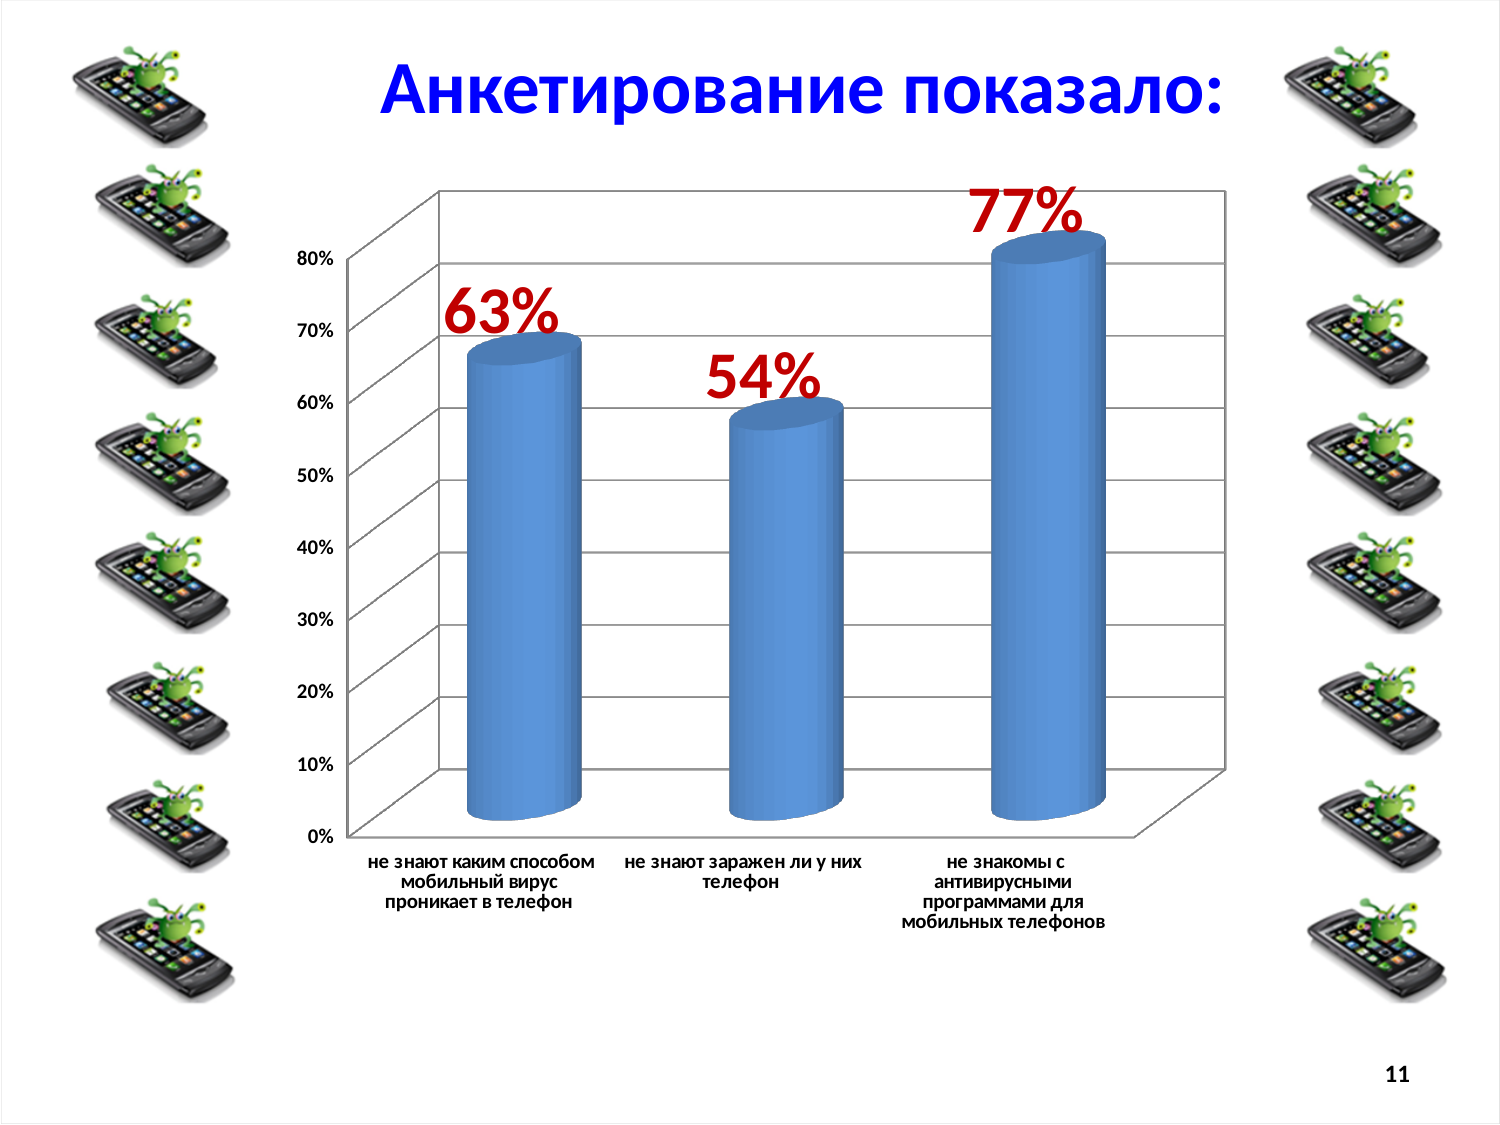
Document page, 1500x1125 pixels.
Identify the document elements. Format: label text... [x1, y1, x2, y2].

slide_number 11 [1074, 1042, 1425, 1103]
chart [277, 172, 1247, 953]
text_box Анкетирование показало: [301, 30, 1306, 136]
picture [0, 0, 1500, 1125]
